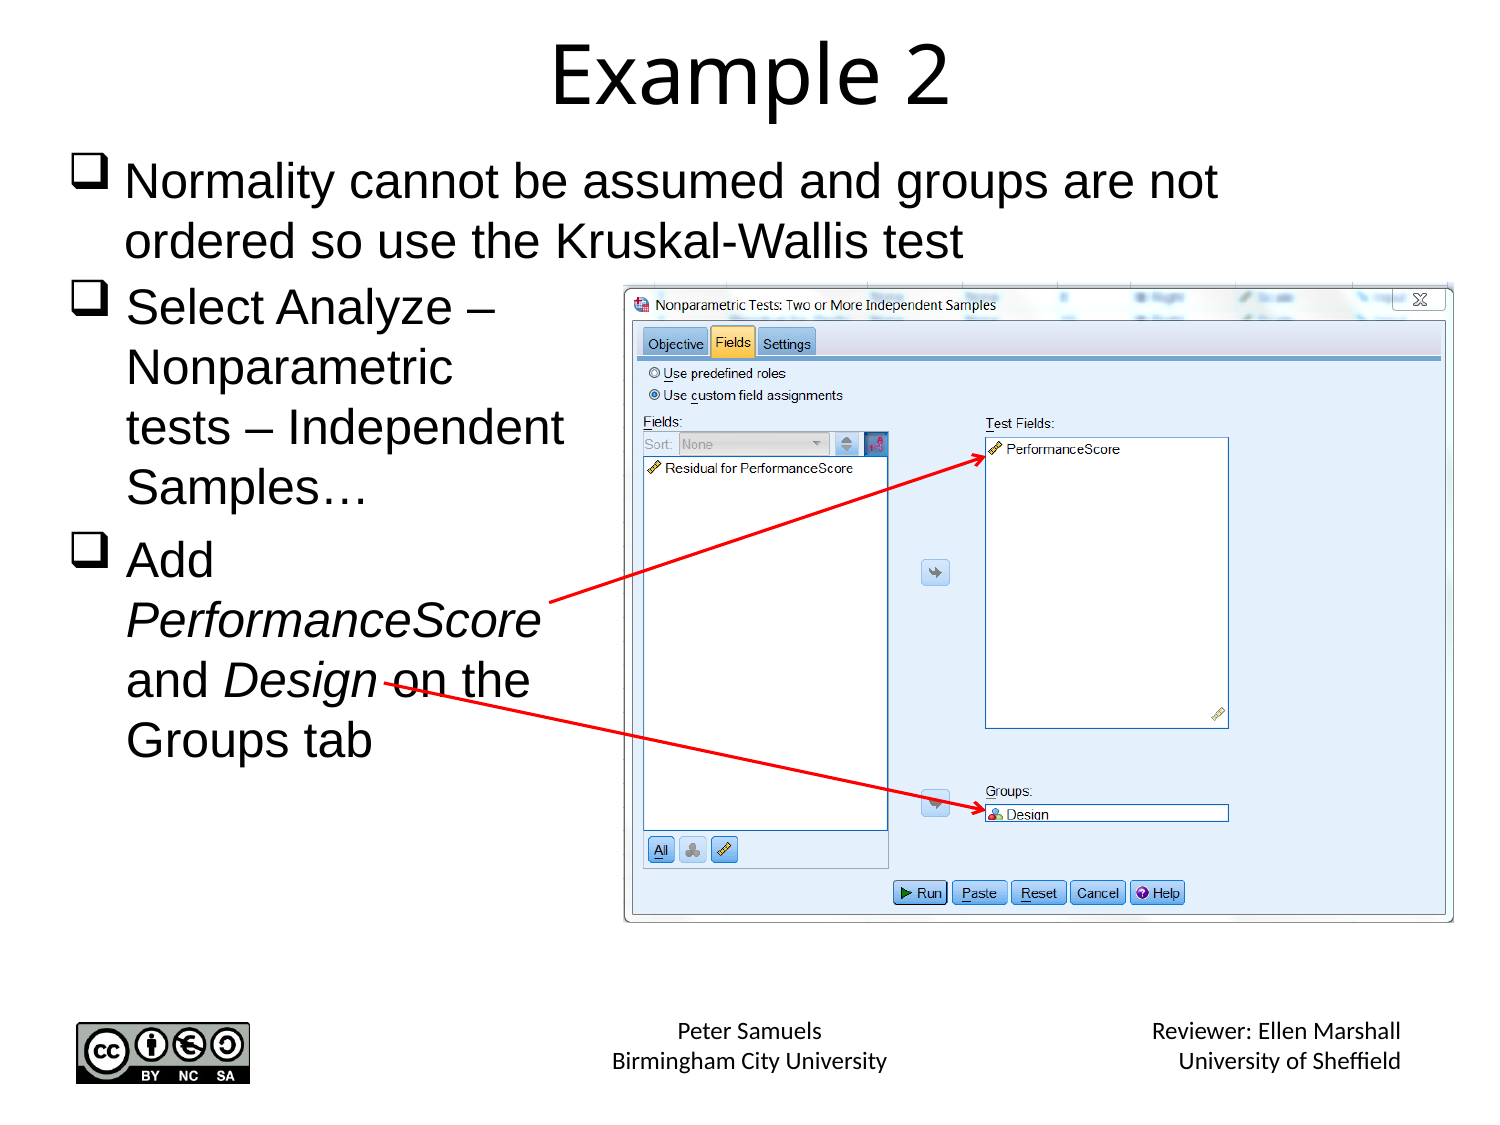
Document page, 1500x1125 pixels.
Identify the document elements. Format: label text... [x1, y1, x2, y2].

text_box Reviewer: Ellen Marshall University of Sheffield [1038, 1007, 1417, 1083]
text_box Normality cannot be assumed and groups are not ordered so use the Kruskal-Wallis test [53, 140, 1376, 283]
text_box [383, 682, 987, 811]
text_box Select Analyze – Nonparametric tests – Independent Samples… Add PerformanceScore and Design on the Groups tab [53, 267, 585, 775]
title Example 2 [75, 19, 1425, 124]
text_box Peter Samuels Birmingham City University [549, 1007, 951, 1083]
picture [76, 1022, 251, 1084]
picture [623, 282, 1454, 924]
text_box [548, 455, 987, 603]
